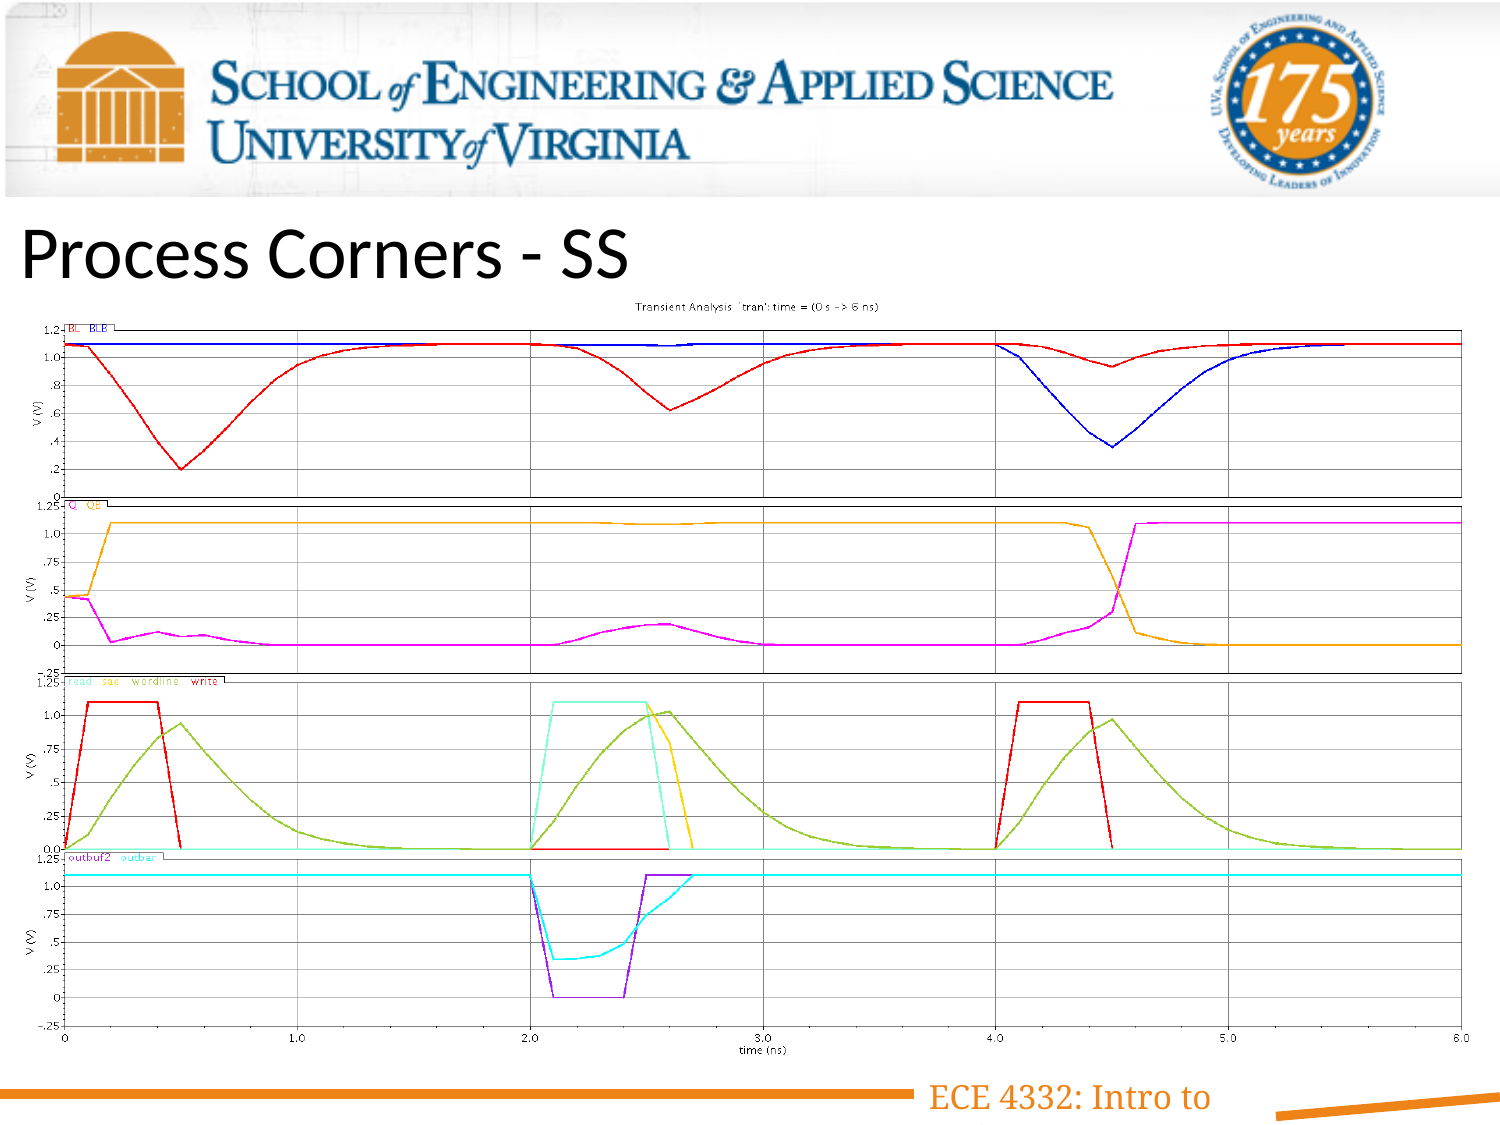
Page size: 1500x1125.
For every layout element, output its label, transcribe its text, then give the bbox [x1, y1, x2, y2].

picture [7, 293, 1500, 1066]
picture [0, 0, 1500, 197]
text_box ECE 4332: Intro to VLSI [914, 1072, 1277, 1125]
text_box Process Corners - SS [5, 205, 1281, 293]
